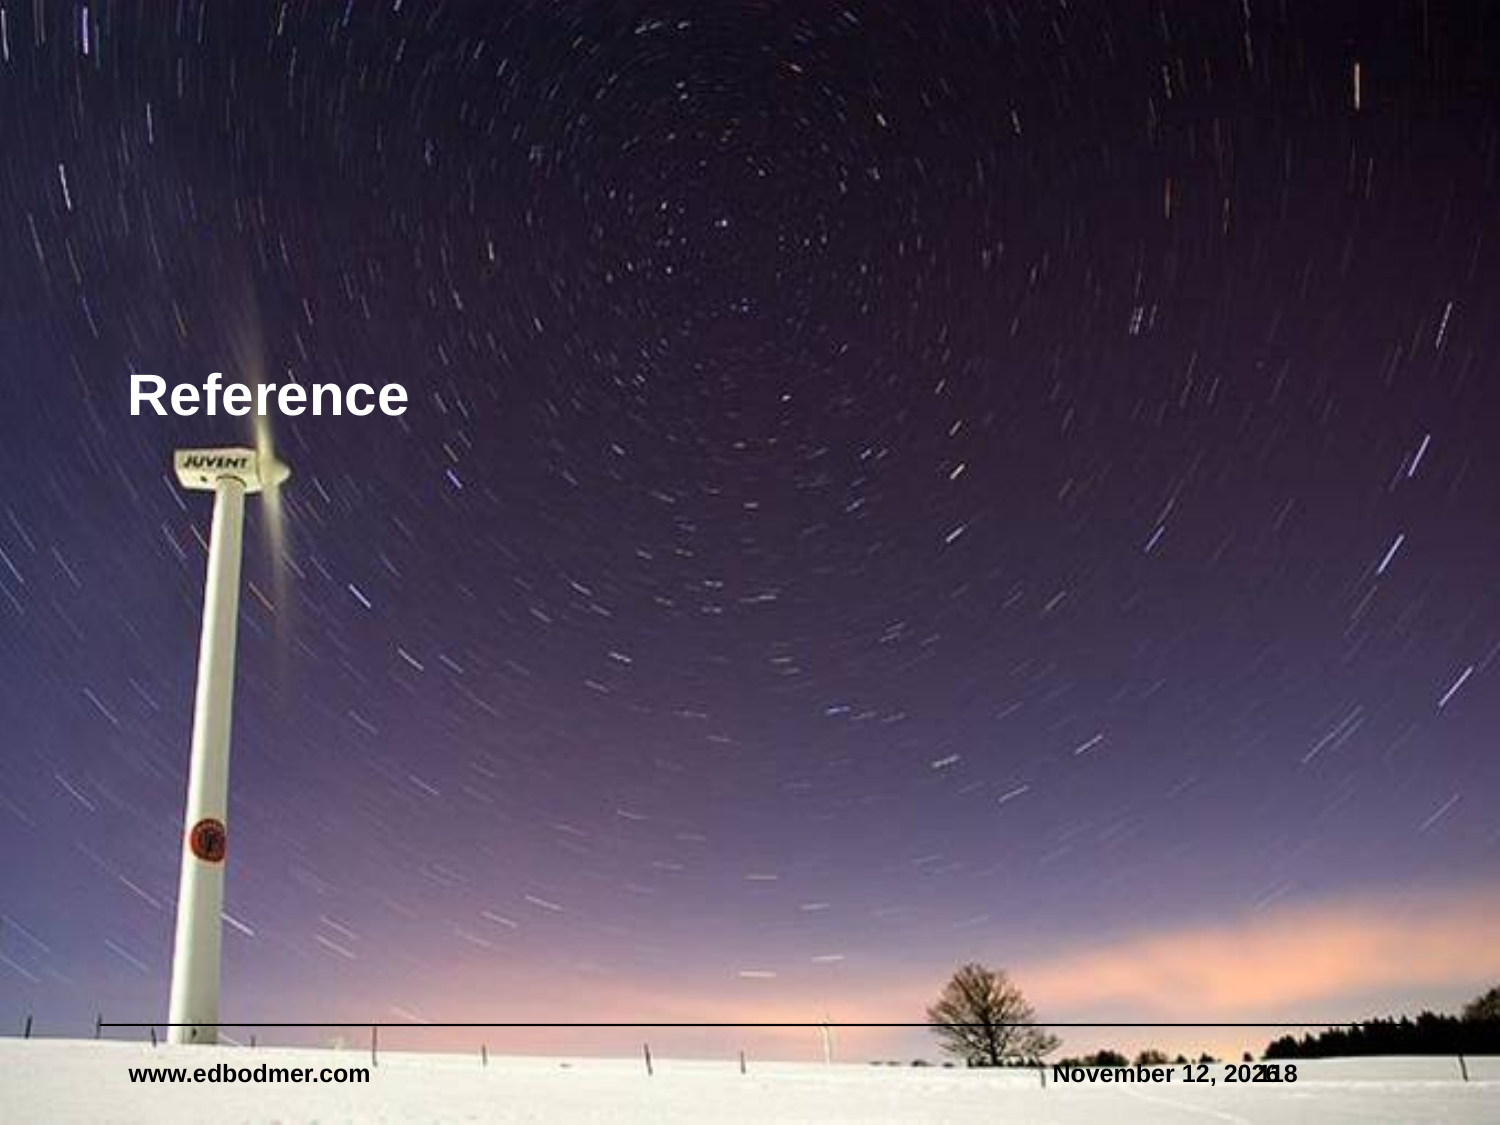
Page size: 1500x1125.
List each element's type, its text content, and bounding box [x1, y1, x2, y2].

picture [0, 0, 1500, 1125]
title Reference [112, 349, 1388, 592]
